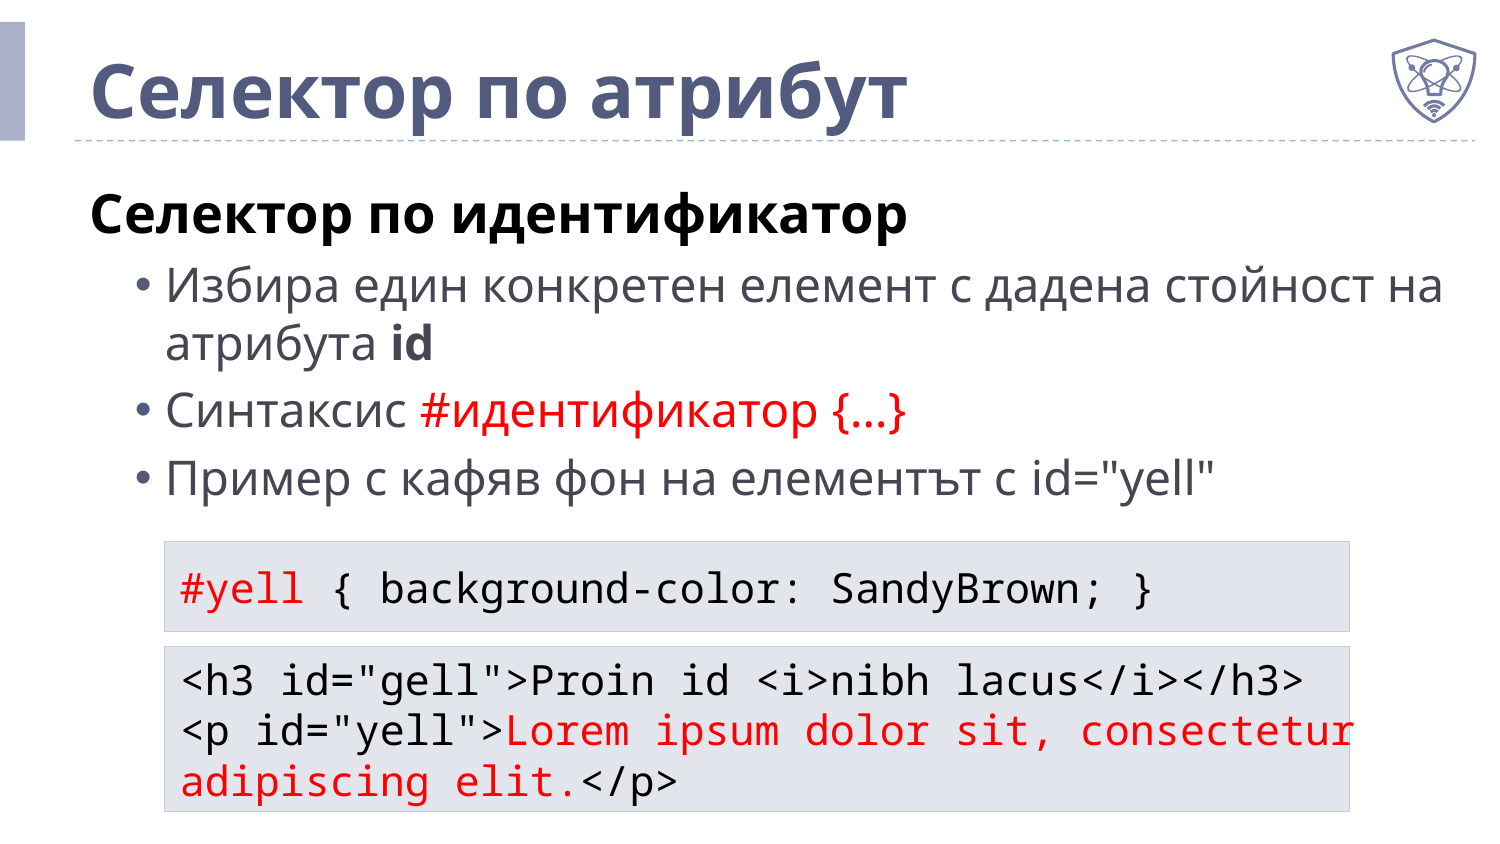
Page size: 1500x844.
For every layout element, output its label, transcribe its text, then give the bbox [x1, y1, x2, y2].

title Селектор по атрибут [75, 18, 1475, 141]
text_box #yell { background-color: SandyBrown; } [164, 541, 1350, 632]
text_box <h3 id="gell">Proin id <i>nibh lacus</i></h3> <p id="yell">Lorem ipsum dolor sit, consectetur adipiscing elit.</p> [164, 646, 1350, 812]
list Селектор по идентификатор Избира един конкретен елемент с дадена стойност на атрибута id Синтаксис #идентификатор {…} Пример с кафяв фон на елементът с id="yell" [75, 171, 1475, 835]
